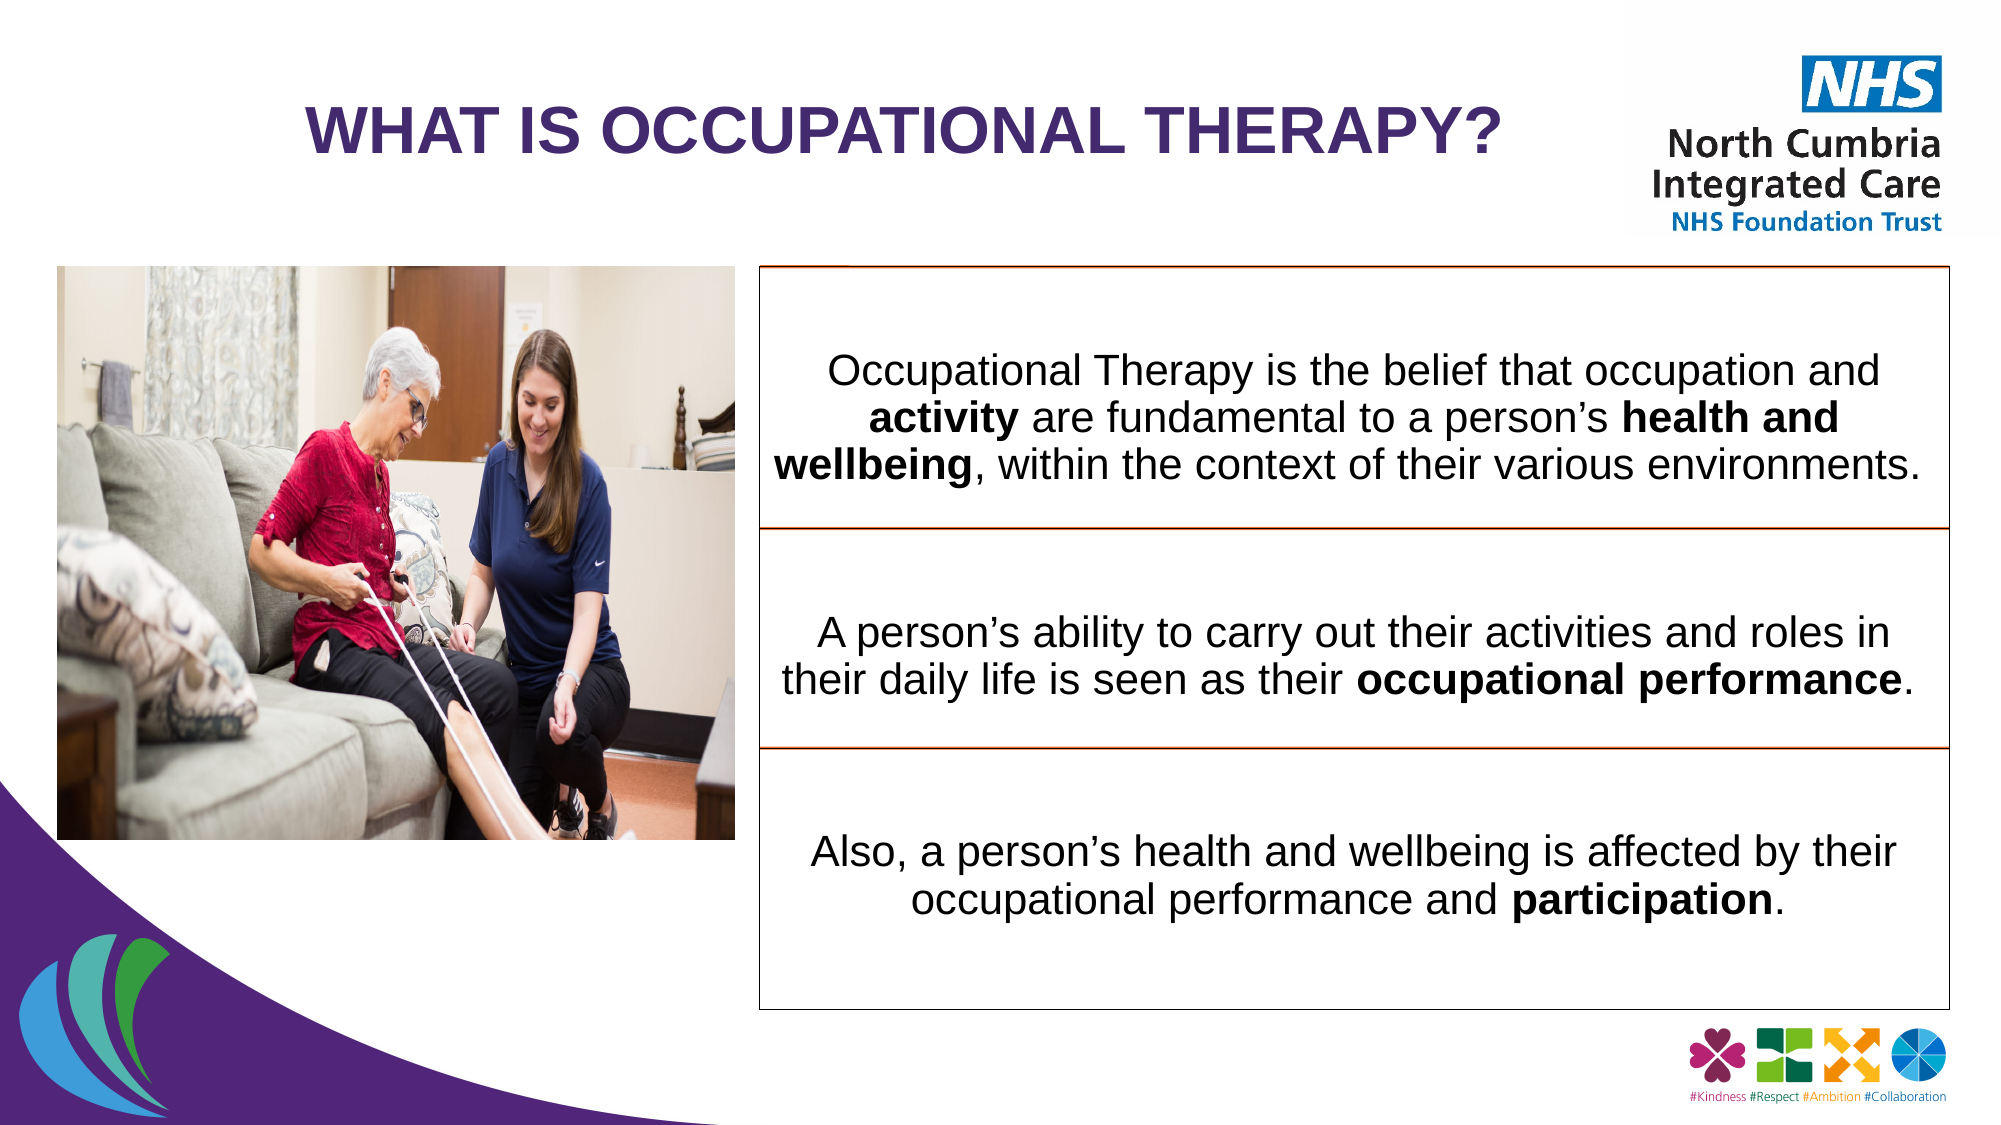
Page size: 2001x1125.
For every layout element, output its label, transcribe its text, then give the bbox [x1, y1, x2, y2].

title WHAT IS OCCUPATIONAL THERAPY? [185, 55, 1626, 244]
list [759, 266, 1950, 1011]
picture [0, 0, 2000, 1125]
